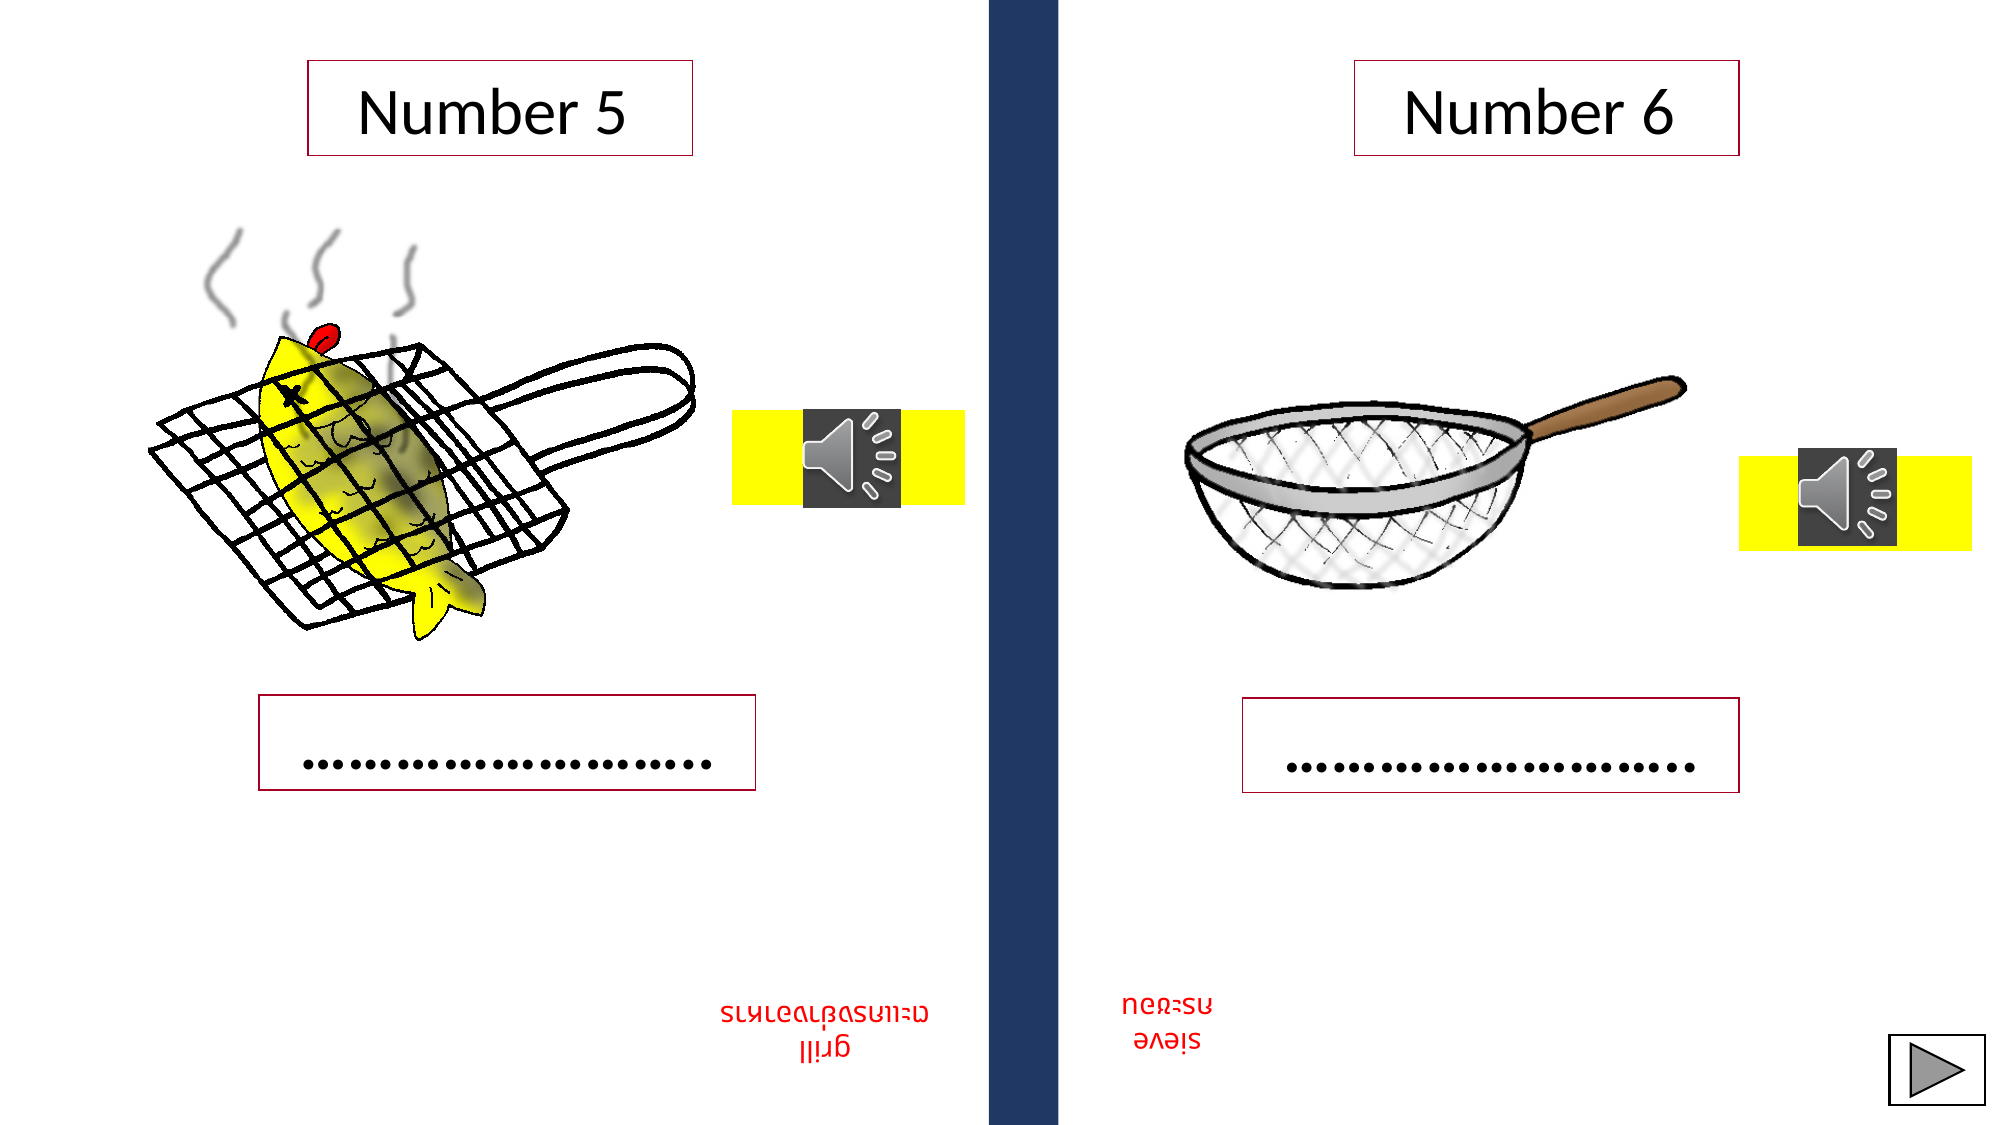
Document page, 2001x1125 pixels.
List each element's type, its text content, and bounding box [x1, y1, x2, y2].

text_box Number 6 [1354, 60, 1739, 156]
text_box [988, 0, 1059, 1125]
table_header [1739, 456, 1972, 551]
text_box Number 5 [308, 60, 693, 156]
picture [1144, 319, 1711, 625]
text_box grill ตะแกรงย่างอาหาร [692, 993, 958, 1078]
table_header [903, 410, 965, 505]
text_box …………………….. [259, 695, 756, 790]
picture [128, 186, 716, 666]
picture [1797, 447, 1898, 548]
picture [802, 408, 903, 509]
text_box …………………….. [1242, 697, 1739, 793]
table_header [732, 410, 802, 505]
text_box sieve กระชอน [1089, 985, 1245, 1071]
text_box [1888, 1034, 1986, 1106]
